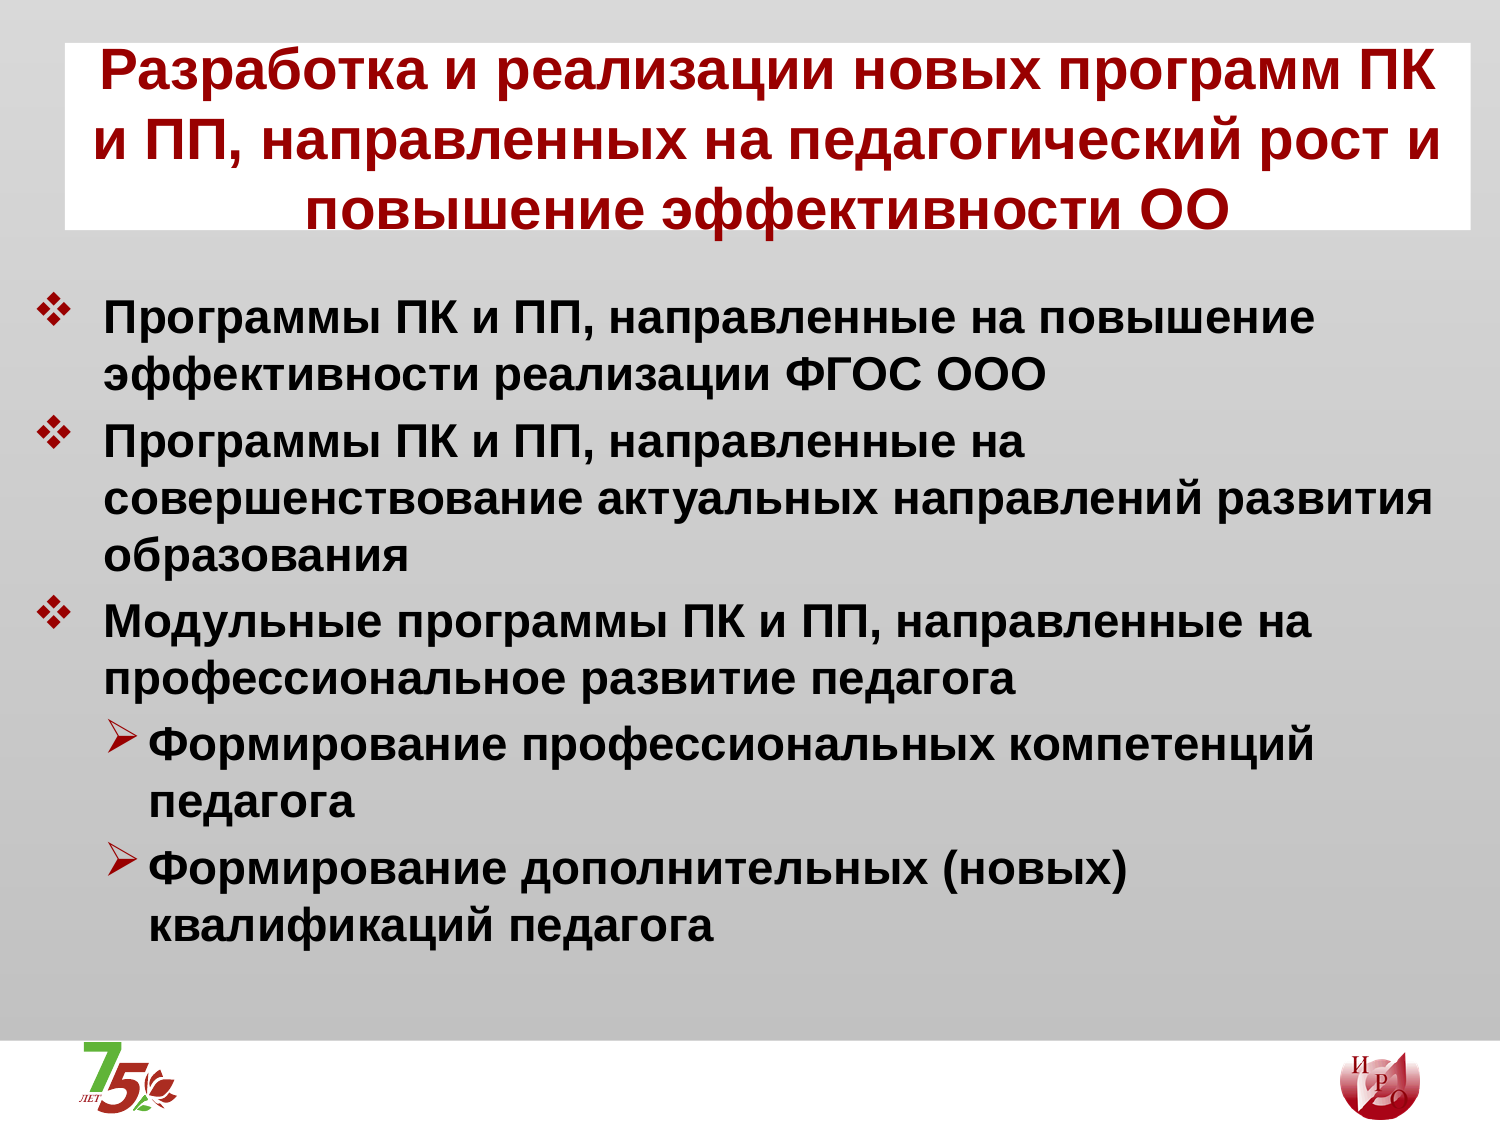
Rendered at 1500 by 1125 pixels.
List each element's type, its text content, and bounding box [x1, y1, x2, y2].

list Программы ПК и ПП, направленные на повышение эффективности реализации ФГОС ООО Программы ПК и ПП, направленные на совершенствование актуальных направлений развития образования Модульные программы ПК и ПП, направленные на профессиональное развитие педагога Формирование профессиональных компетенций педагога Формирование дополнительных (новых) квалификаций педагога [17, 278, 1500, 965]
title Разработка и реализации новых программ ПК и ПП, направленных на педагогический рост и повышение эффективности ОО [64, 42, 1471, 231]
picture [1340, 1040, 1420, 1120]
